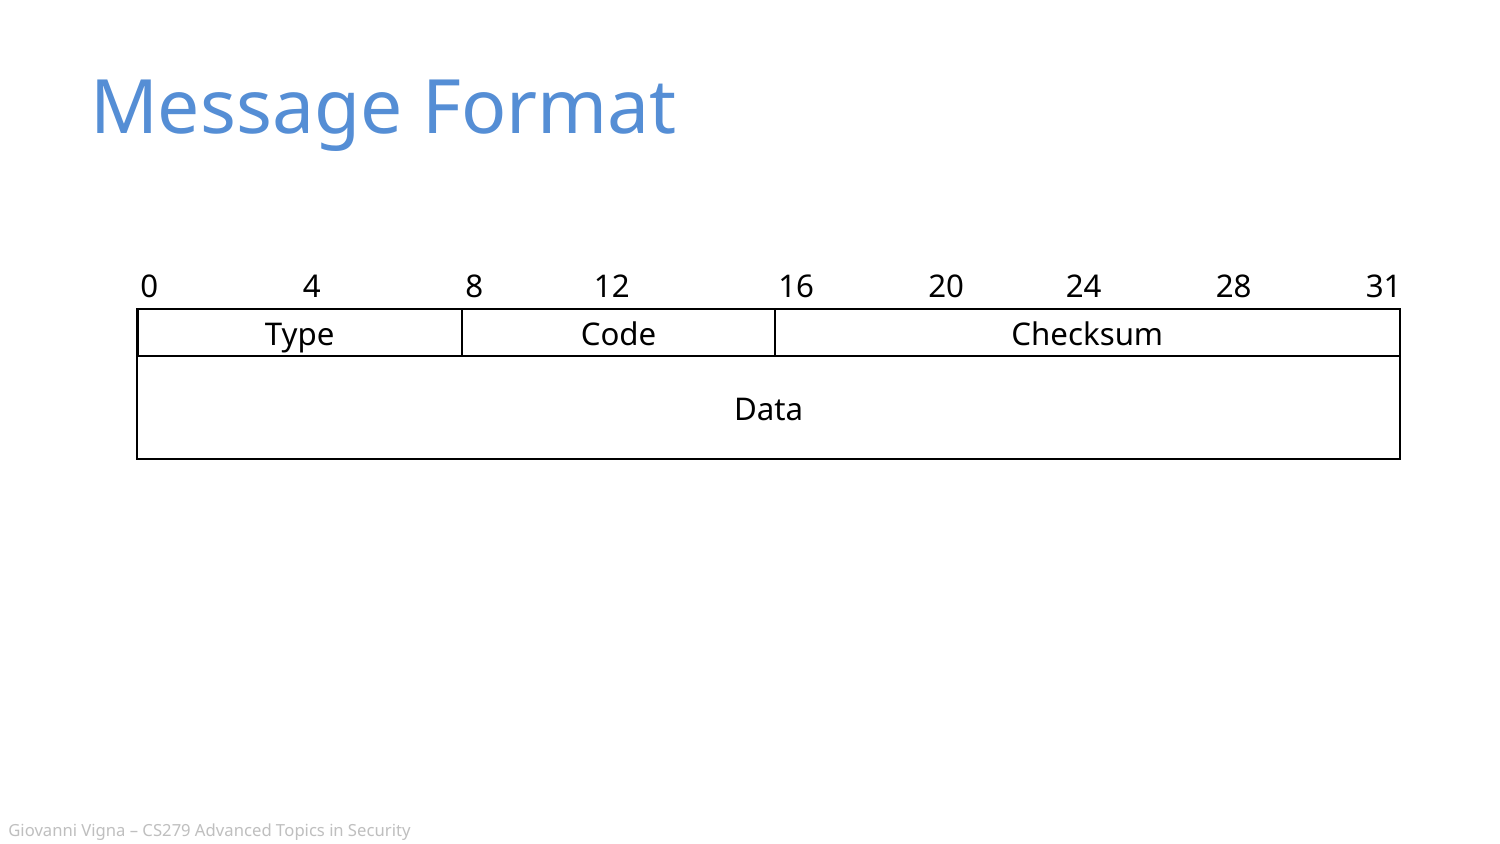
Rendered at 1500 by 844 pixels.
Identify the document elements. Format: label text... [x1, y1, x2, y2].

text_box Data [137, 356, 1400, 460]
text_box 28 [1202, 259, 1266, 311]
text_box 31 [1352, 259, 1416, 311]
text_box 16 [764, 259, 828, 311]
text_box 20 [914, 259, 978, 311]
title Message Format [75, 33, 1425, 175]
text_box Type [137, 309, 462, 356]
text_box 12 [580, 259, 644, 311]
text_box 0 [127, 259, 172, 311]
text_box 8 [452, 259, 497, 311]
text_box 4 [289, 259, 335, 311]
text_box Checksum [774, 309, 1400, 357]
text_box Code [462, 309, 774, 356]
text_box 24 [1052, 259, 1116, 311]
